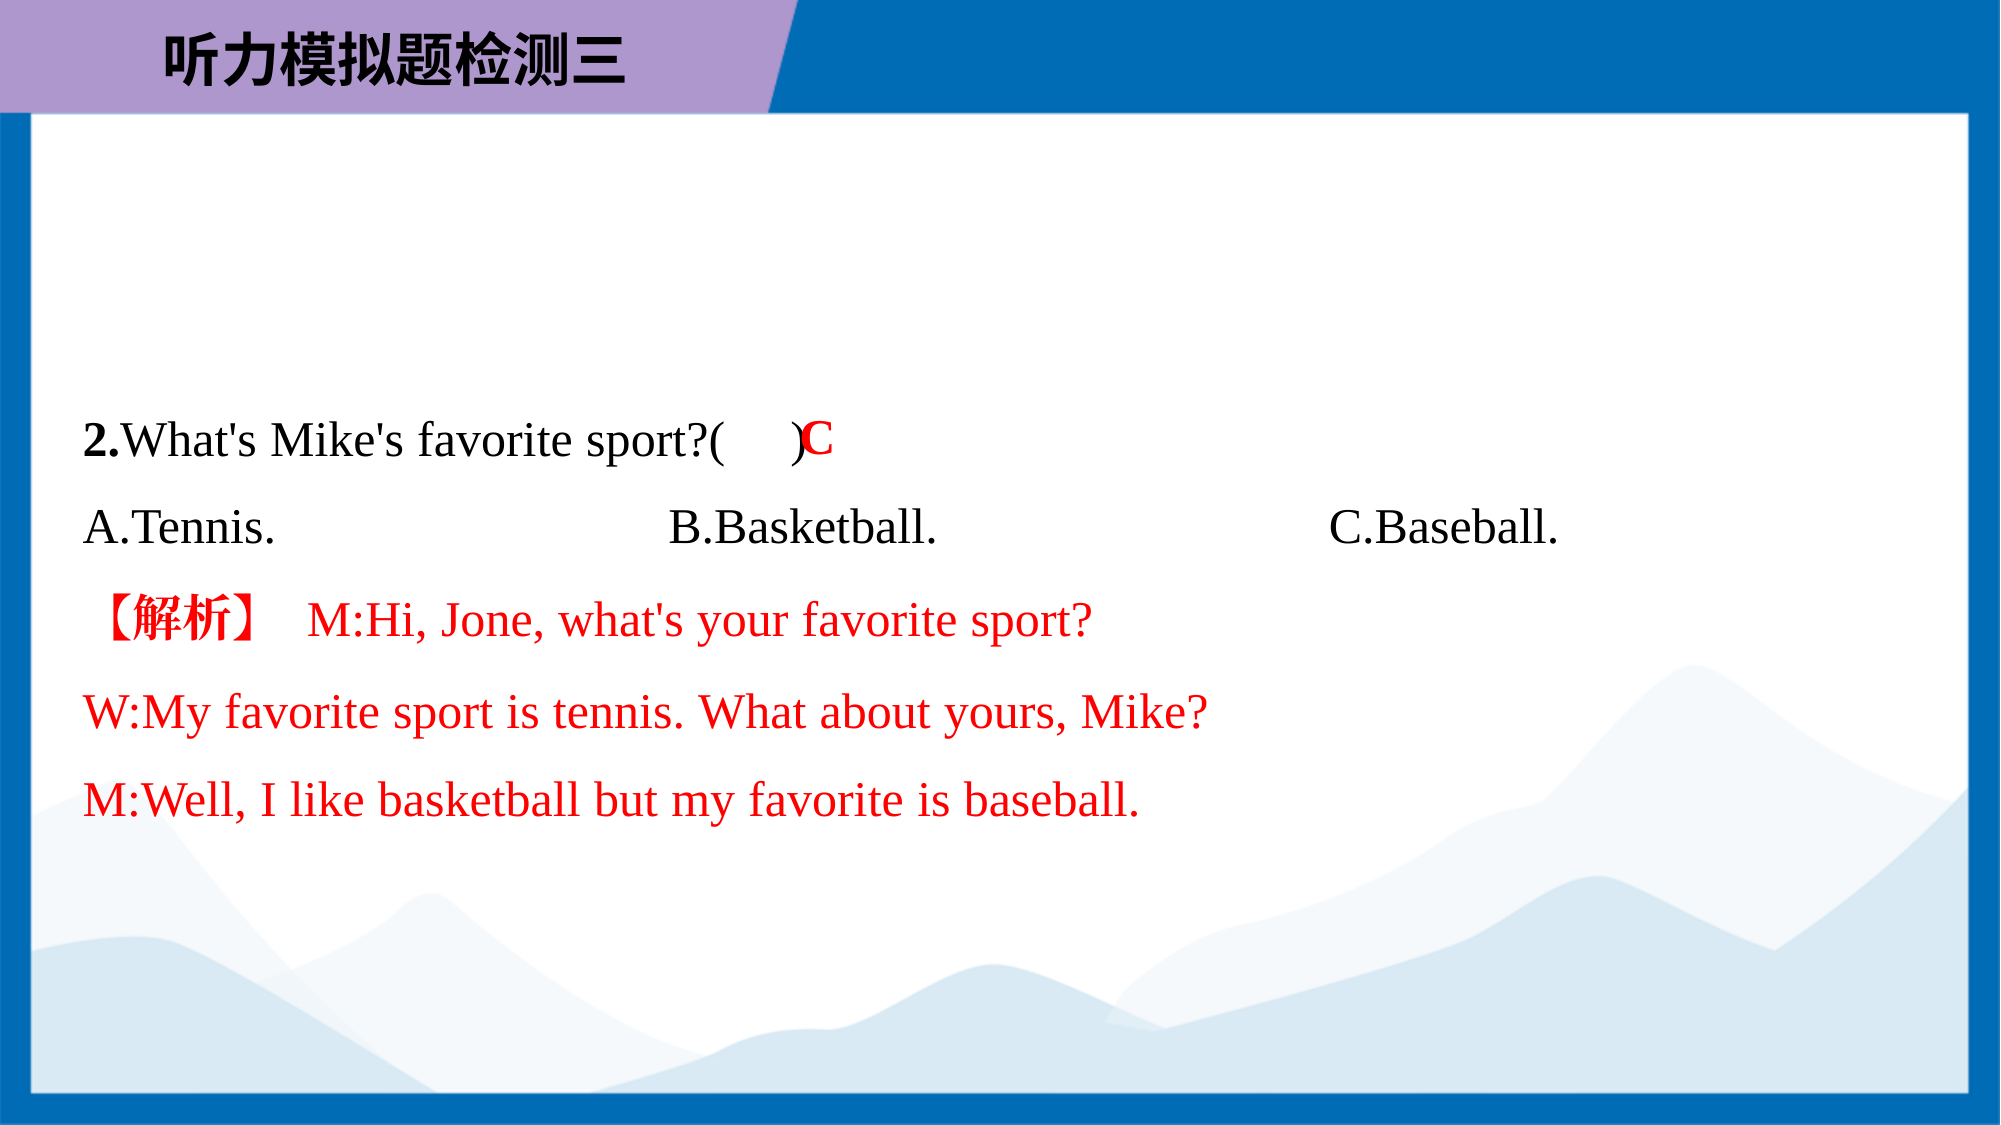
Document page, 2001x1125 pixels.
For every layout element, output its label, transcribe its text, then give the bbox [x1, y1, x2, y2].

picture [0, 0, 2000, 1125]
text_box C [781, 377, 854, 456]
text_box 2.What's Mike's favorite sport?( ) [82, 378, 1917, 457]
text_box A.Tennis. B.Basketball. C.Baseball. [82, 466, 1917, 545]
text_box 【解析】 M:Hi, Jone, what's your favorite sport? W:My favorite sport is tennis. What about yours, Mike? M:Well, I like basketball but my favorite is baseball. [82, 555, 1917, 817]
